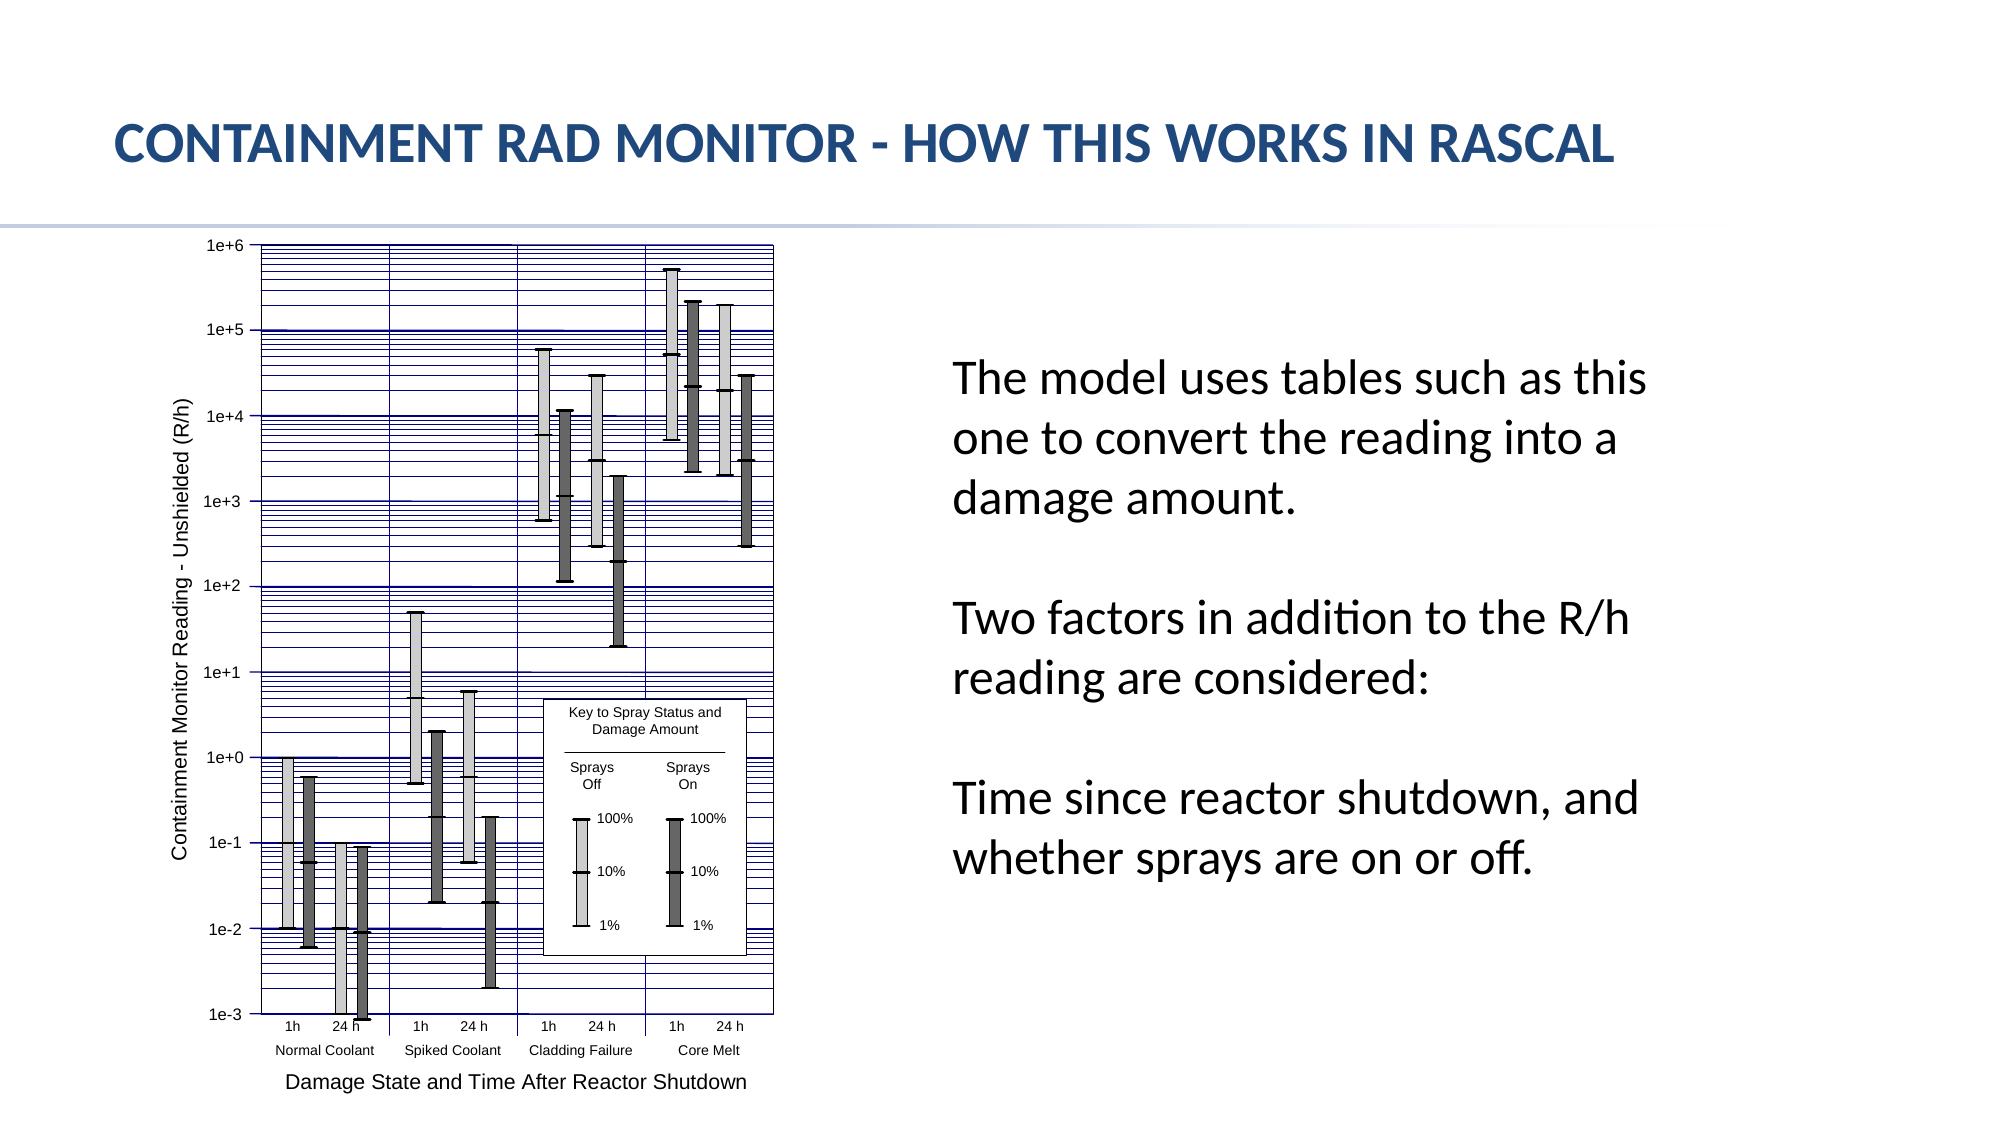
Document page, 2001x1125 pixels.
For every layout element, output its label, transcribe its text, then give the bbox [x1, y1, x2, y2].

picture [165, 235, 774, 1096]
text_box The model uses tables such as this one to convert the reading into a damage amount. Two factors in addition to the R/h reading are considered: Time since reactor shutdown, and whether sprays are on or off. [937, 337, 1738, 893]
title Containment Rad Monitor - How This Works in RASCAL [99, 45, 1900, 233]
